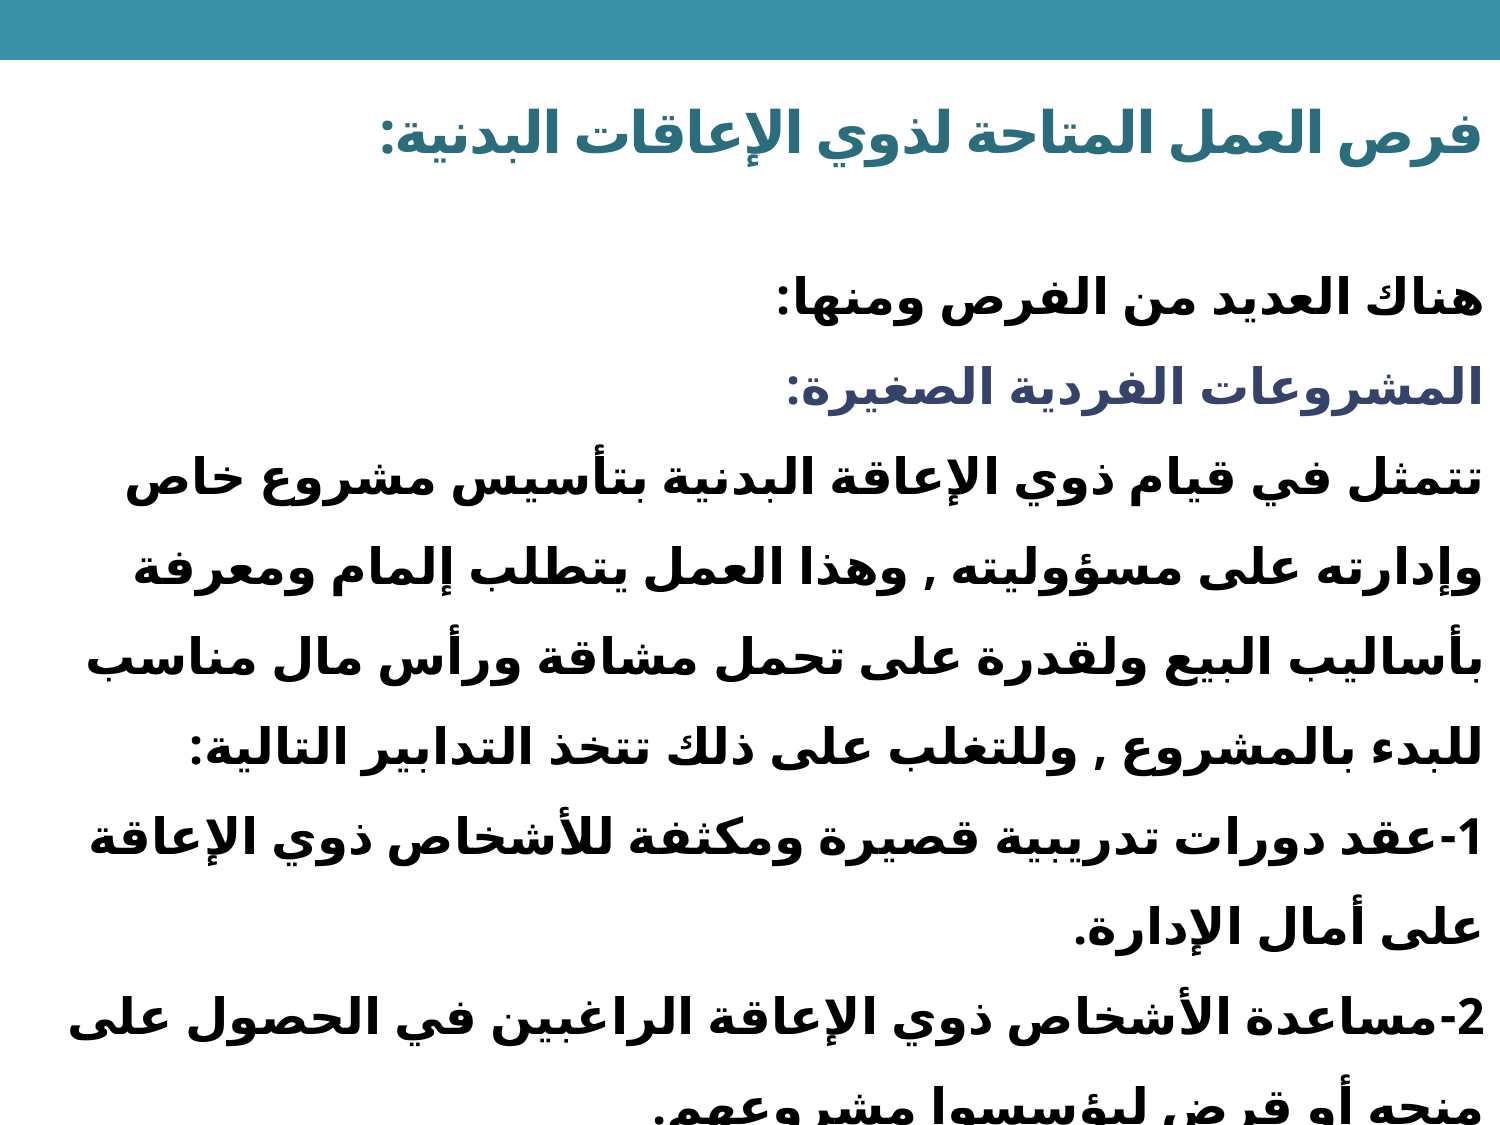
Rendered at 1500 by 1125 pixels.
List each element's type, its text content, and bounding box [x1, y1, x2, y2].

text_box فرص العمل المتاحة لذوي الإعاقات البدنية: هناك العديد من الفرص ومنها: المشروعات الفردية الصغيرة: تتمثل في قيام ذوي الإعاقة البدنية بتأسيس مشروع خاص وإدارته على مسؤوليته , وهذا العمل يتطلب إلمام ومعرفة بأساليب البيع ولقدرة على تحمل مشاقة ورأس مال مناسب للبدء بالمشروع , وللتغلب على ذلك تتخذ التدابير التالية: 1-عقد دورات تدريبية قصيرة ومكثفة للأشخاص ذوي الإعاقة على أمال الإدارة. 2-مساعدة الأشخاص ذوي الإعاقة الراغبين في الحصول على منحه أو قرض ليؤسسوا مشروعهم. [50, 87, 1500, 1125]
